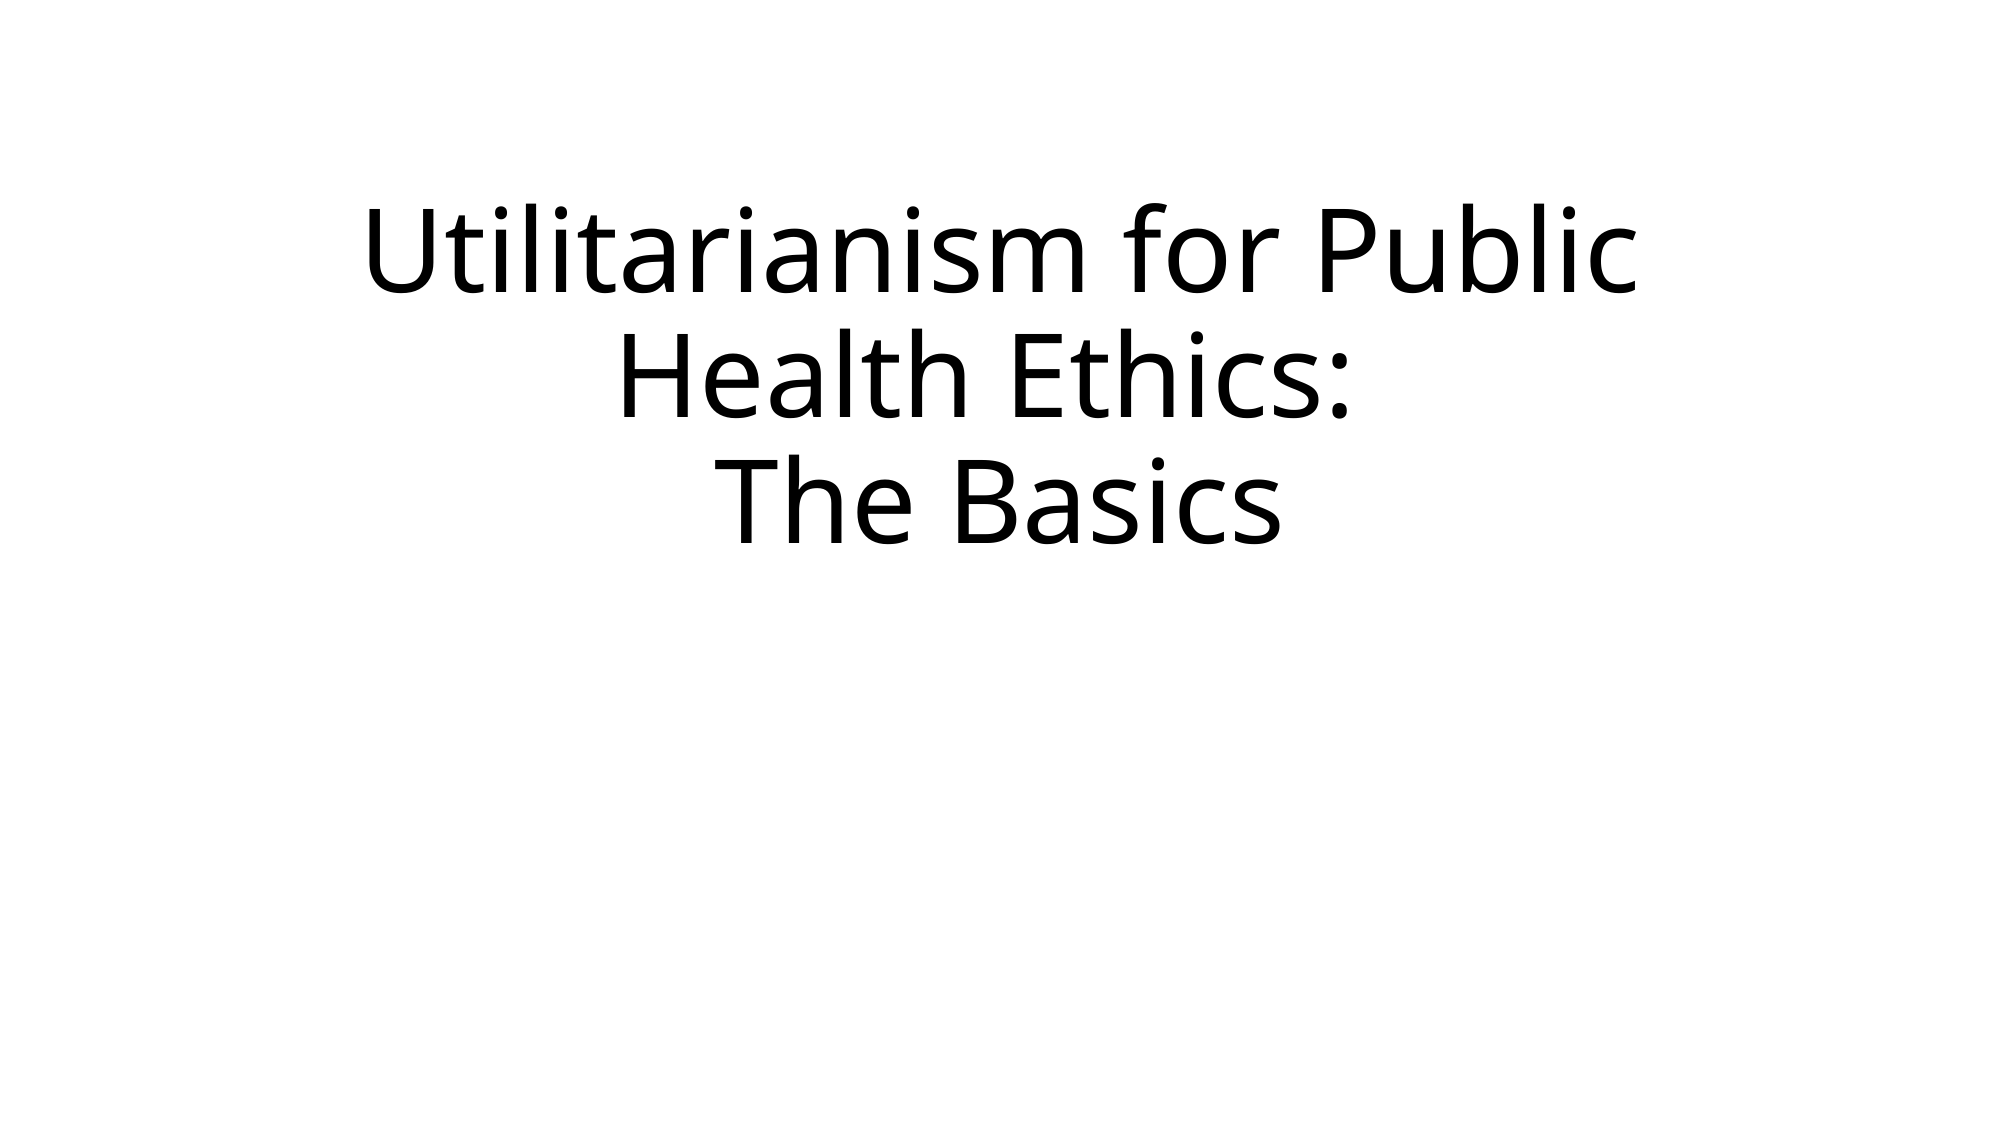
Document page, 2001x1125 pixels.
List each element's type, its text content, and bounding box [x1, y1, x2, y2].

title Utilitarianism for Public Health Ethics: The Basics [249, 184, 1750, 576]
